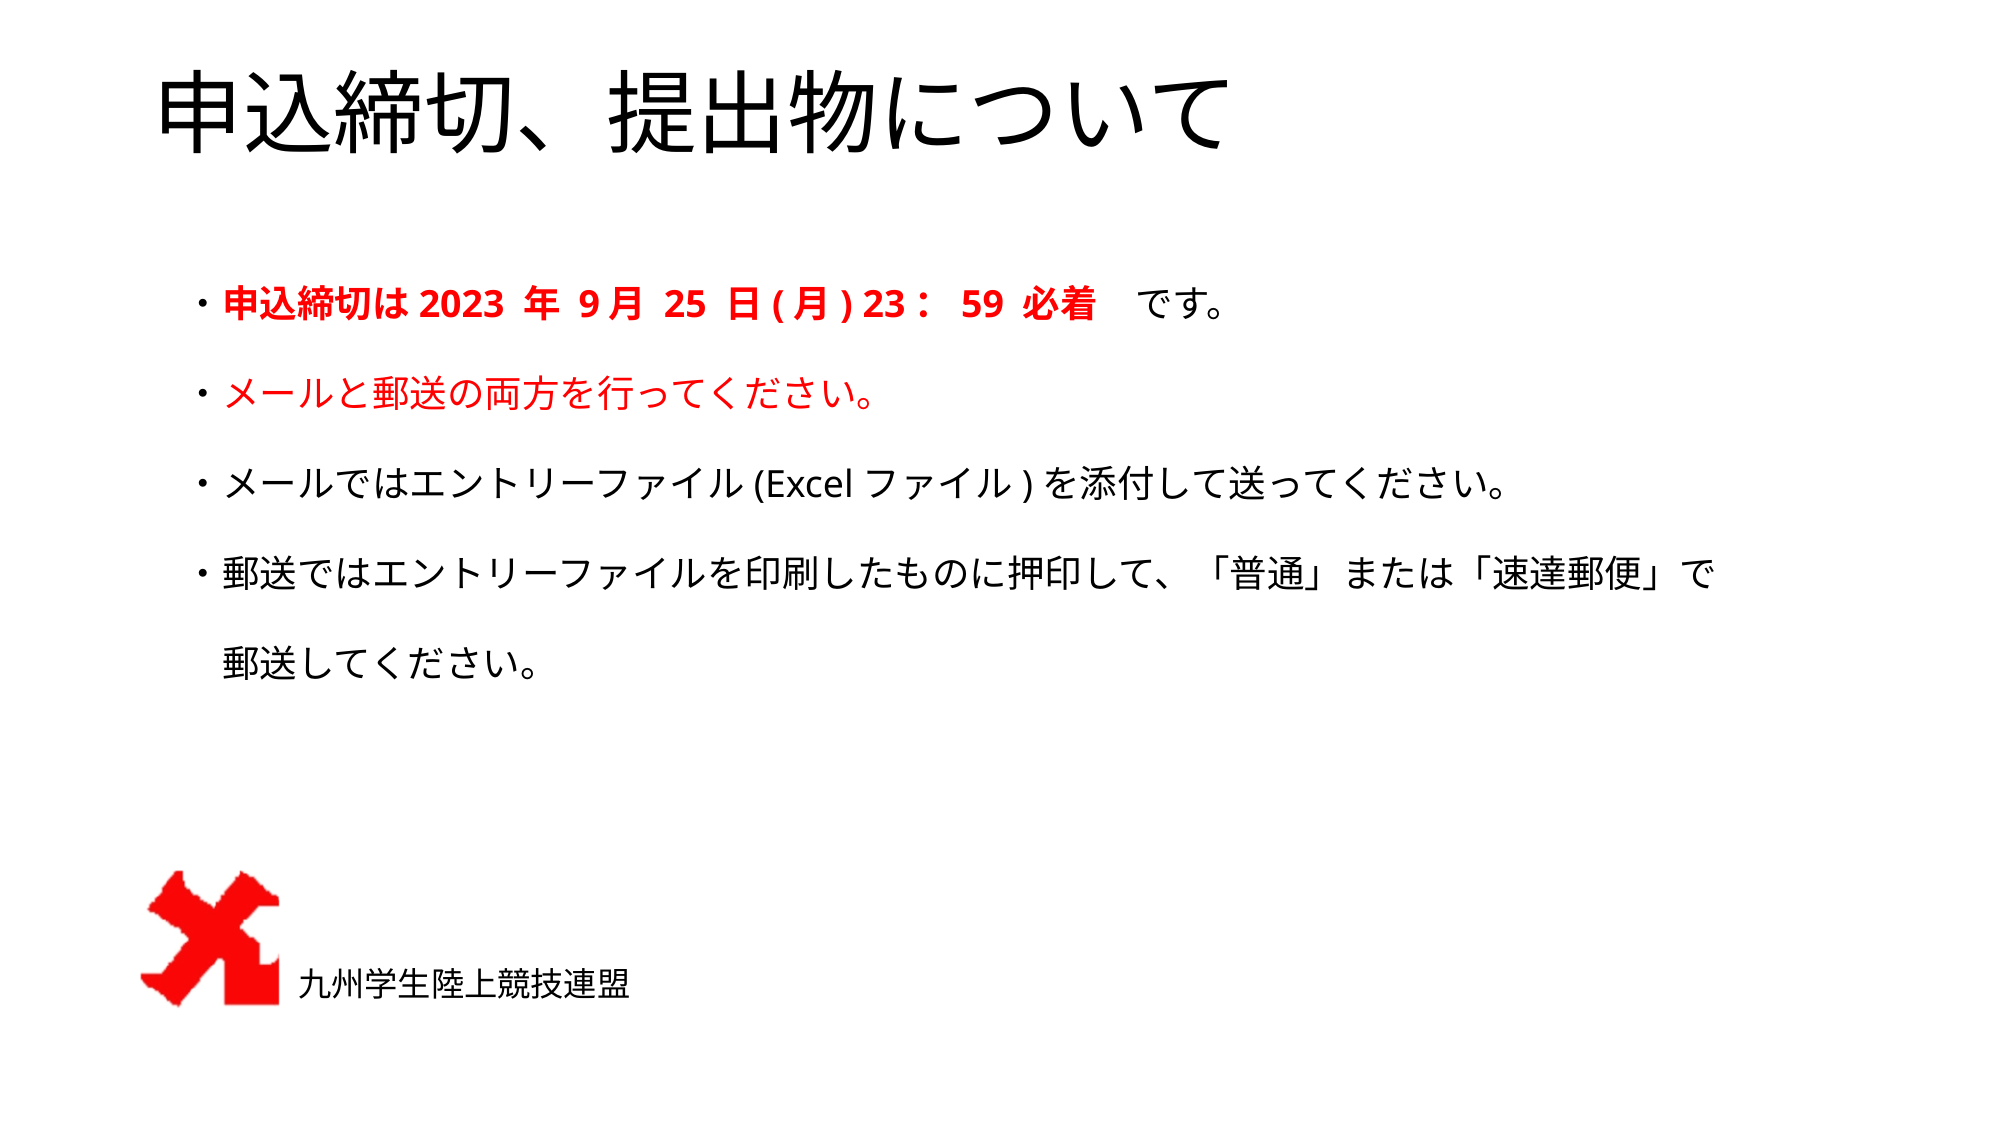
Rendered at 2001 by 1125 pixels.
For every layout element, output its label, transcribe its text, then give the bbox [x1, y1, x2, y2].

picture [137, 863, 284, 1014]
title 申込締切、提出物について [137, 59, 1863, 174]
text_box ・申込締切は2023 年 9月 25 日(月) 23：59 必着 です。 ・メールと郵送の両方を行ってください。 ・メールではエントリーファイル(Excelファイル)を添付して送ってください。 ・郵送ではエントリーファイルを印刷したものに押印して、「普通」または「速達郵便」で 郵送してください。 [170, 272, 1752, 693]
